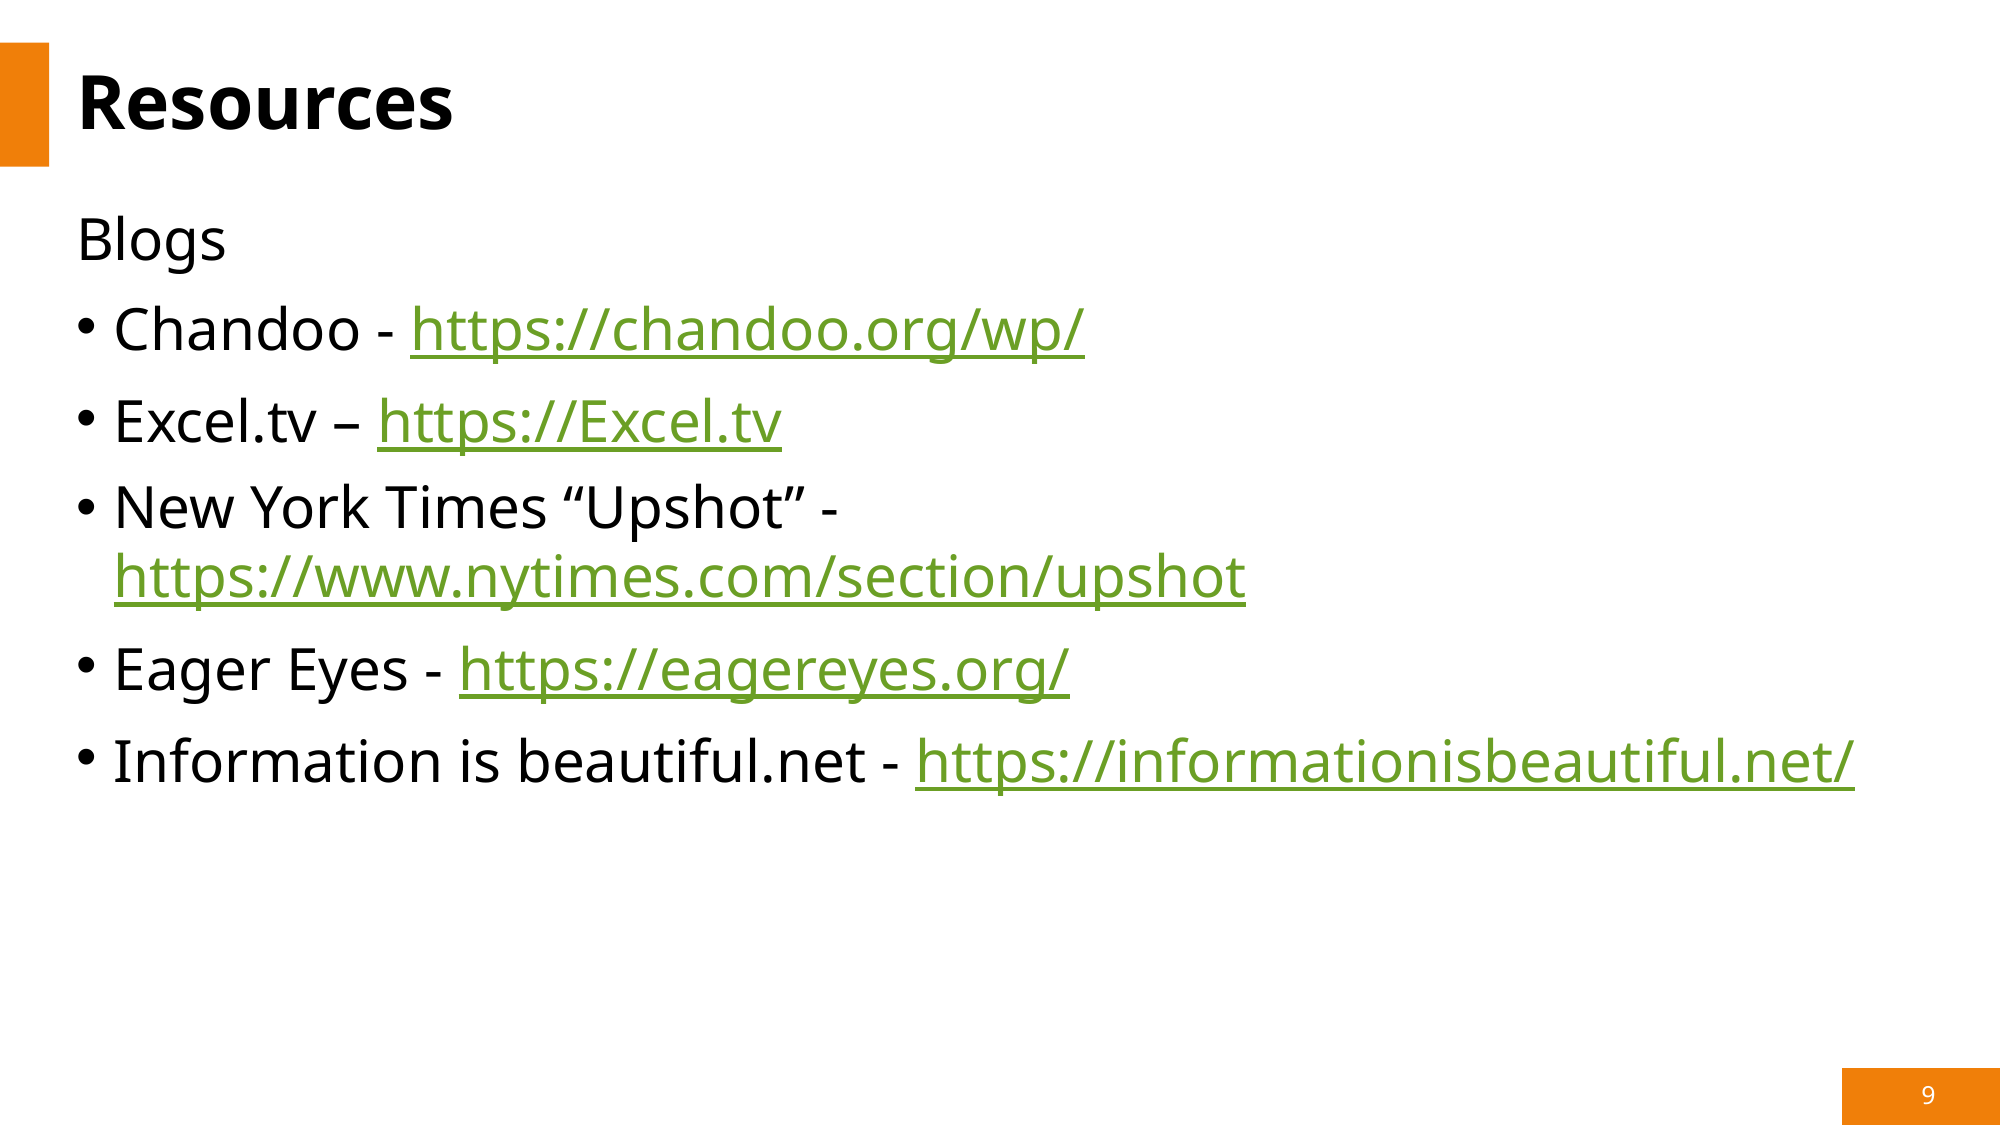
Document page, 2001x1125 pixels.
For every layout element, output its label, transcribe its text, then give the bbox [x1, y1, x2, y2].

title Resources [60, 42, 1951, 168]
list Blogs Chandoo - https://chandoo.org/wp/ Excel.tv – https://Excel.tv New York Times “Upshot” - https://www.nytimes.com/section/upshot Eager Eyes - https://eagereyes.org/ Information is beautiful.net - https://informationisbeautiful.net/ [60, 202, 1951, 1014]
slide_number 9 [1889, 1079, 1951, 1114]
